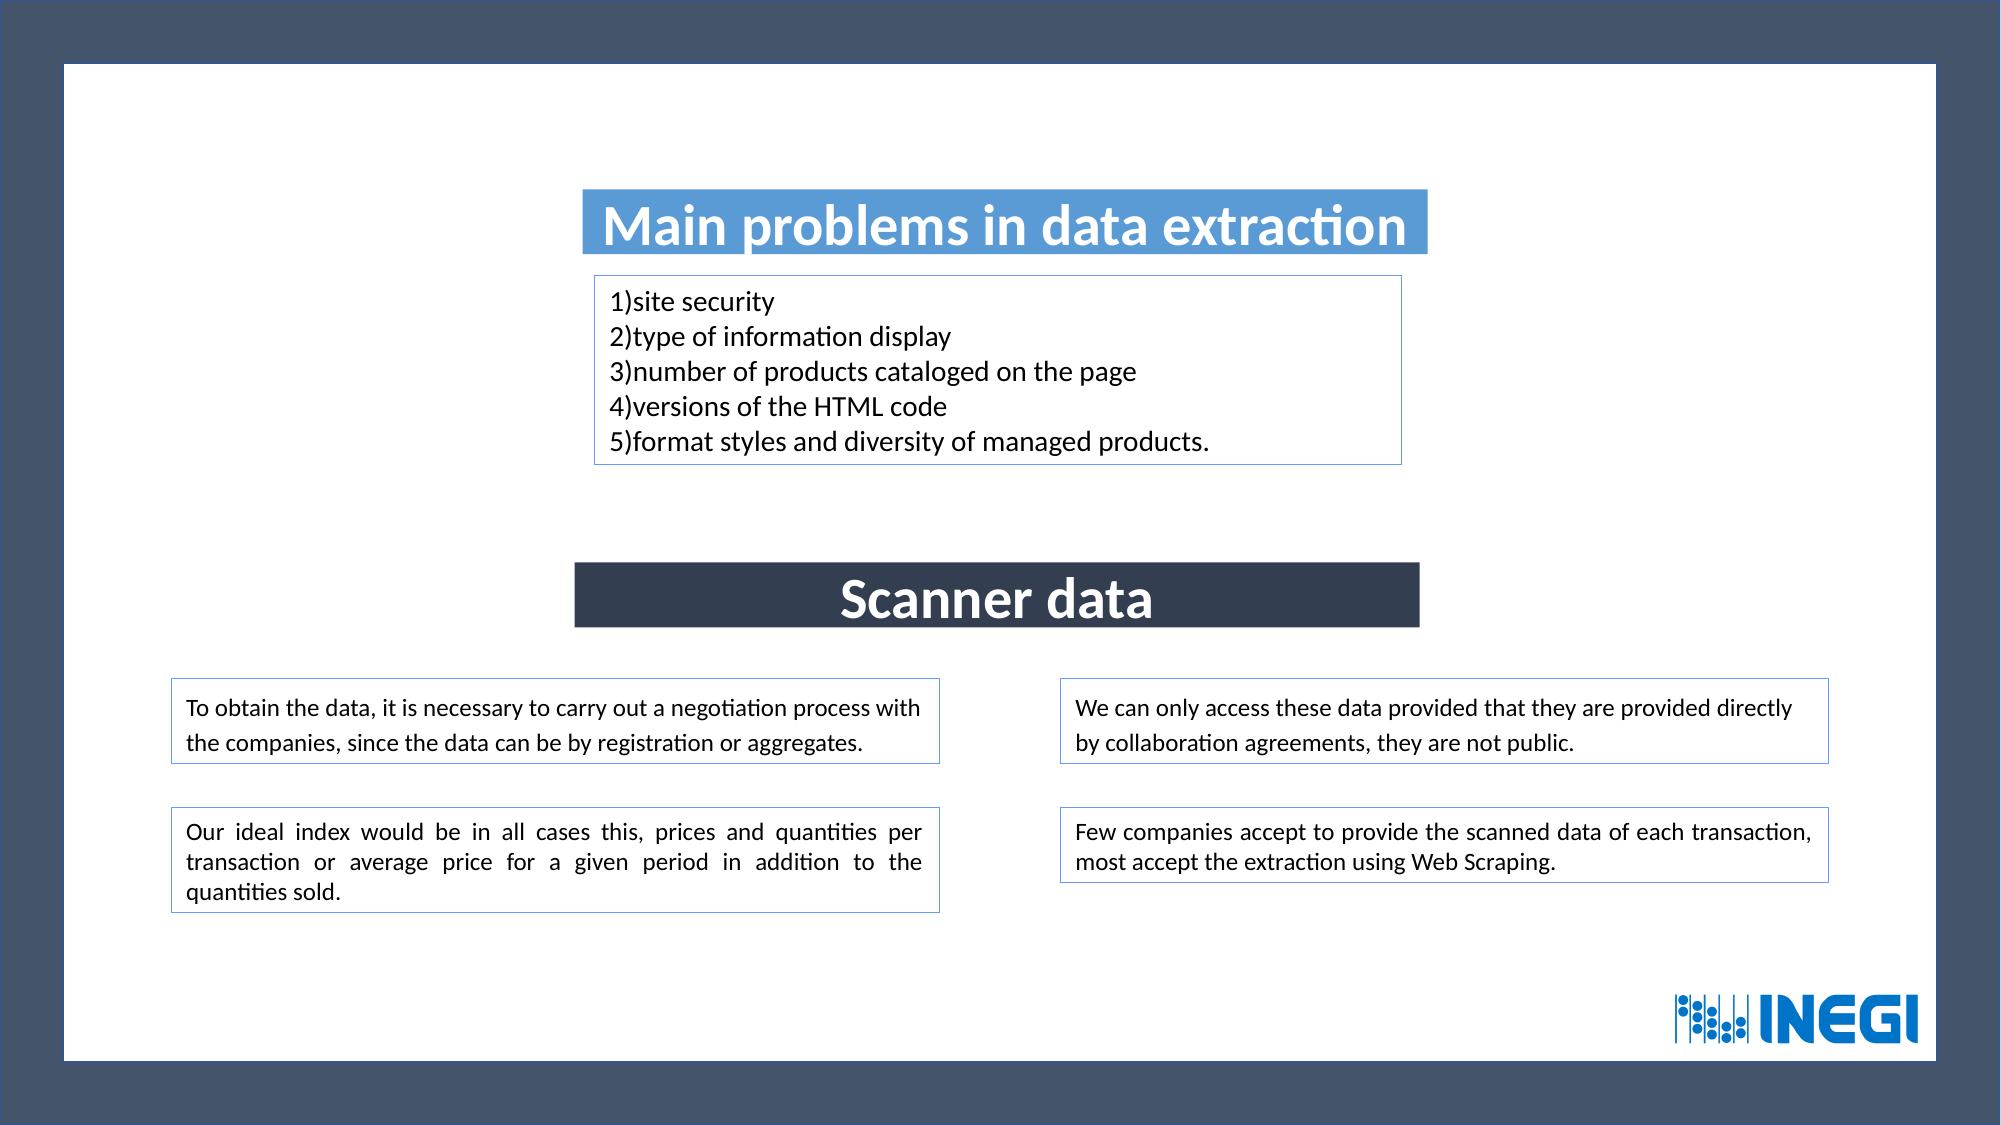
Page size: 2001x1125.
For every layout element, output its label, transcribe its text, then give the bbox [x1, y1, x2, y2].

text_box Our ideal index would be in all cases this, prices and quantities per transaction or average price for a given period in addition to the quantities sold. [171, 807, 940, 913]
text_box Scanner data [574, 561, 1421, 628]
text_box site security type of information display number of products cataloged on the page versions of the HTML code format styles and diversity of managed products. [594, 275, 1402, 465]
text_box We can only access these data provided that they are provided directly by collaboration agreements, they are not public. [1060, 678, 1829, 764]
text_box To obtain the data, it is necessary to carry out a negotiation process with the companies, since the data can be by registration or aggregates. [171, 678, 940, 764]
text_box Main problems in data extraction [582, 188, 1429, 255]
text_box Few companies accept to provide the scanned data of each transaction, most accept the extraction using Web Scraping. [1060, 807, 1829, 883]
picture [1658, 976, 1936, 1060]
